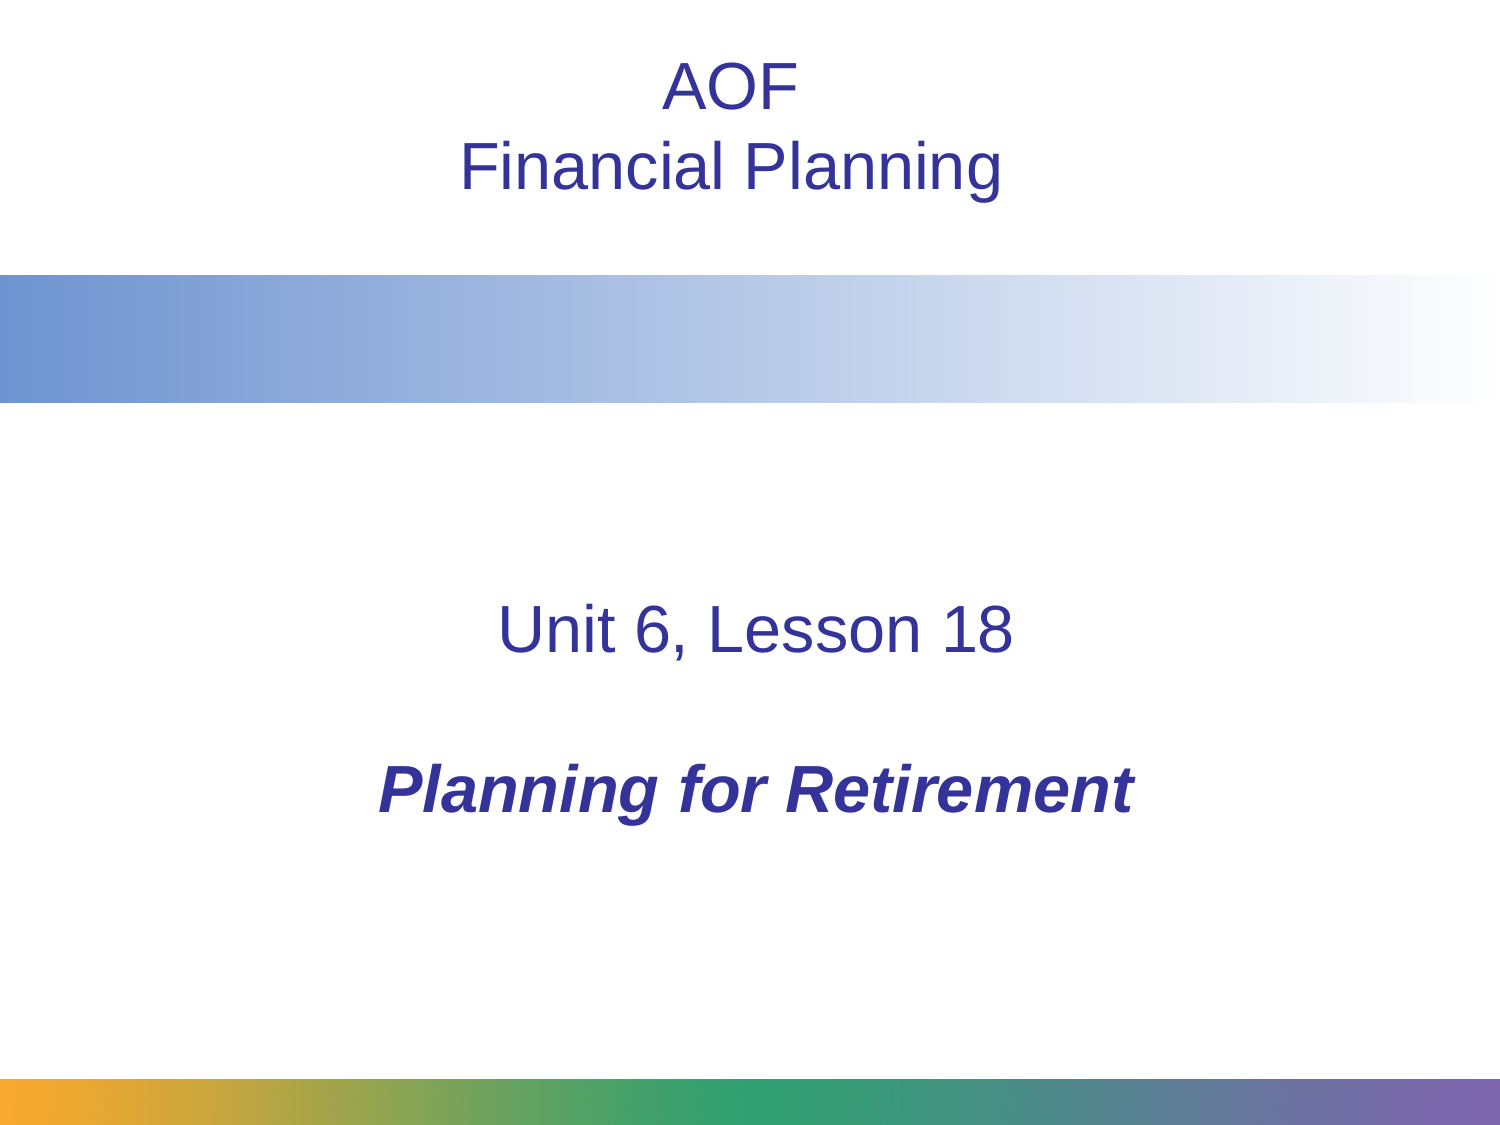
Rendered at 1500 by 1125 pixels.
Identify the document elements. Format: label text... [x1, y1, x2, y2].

text_box AOF Financial Planning [124, 62, 1338, 263]
picture [0, 1079, 1500, 1125]
title Unit 6, Lesson 18 Planning for Retirement [37, 449, 1476, 963]
